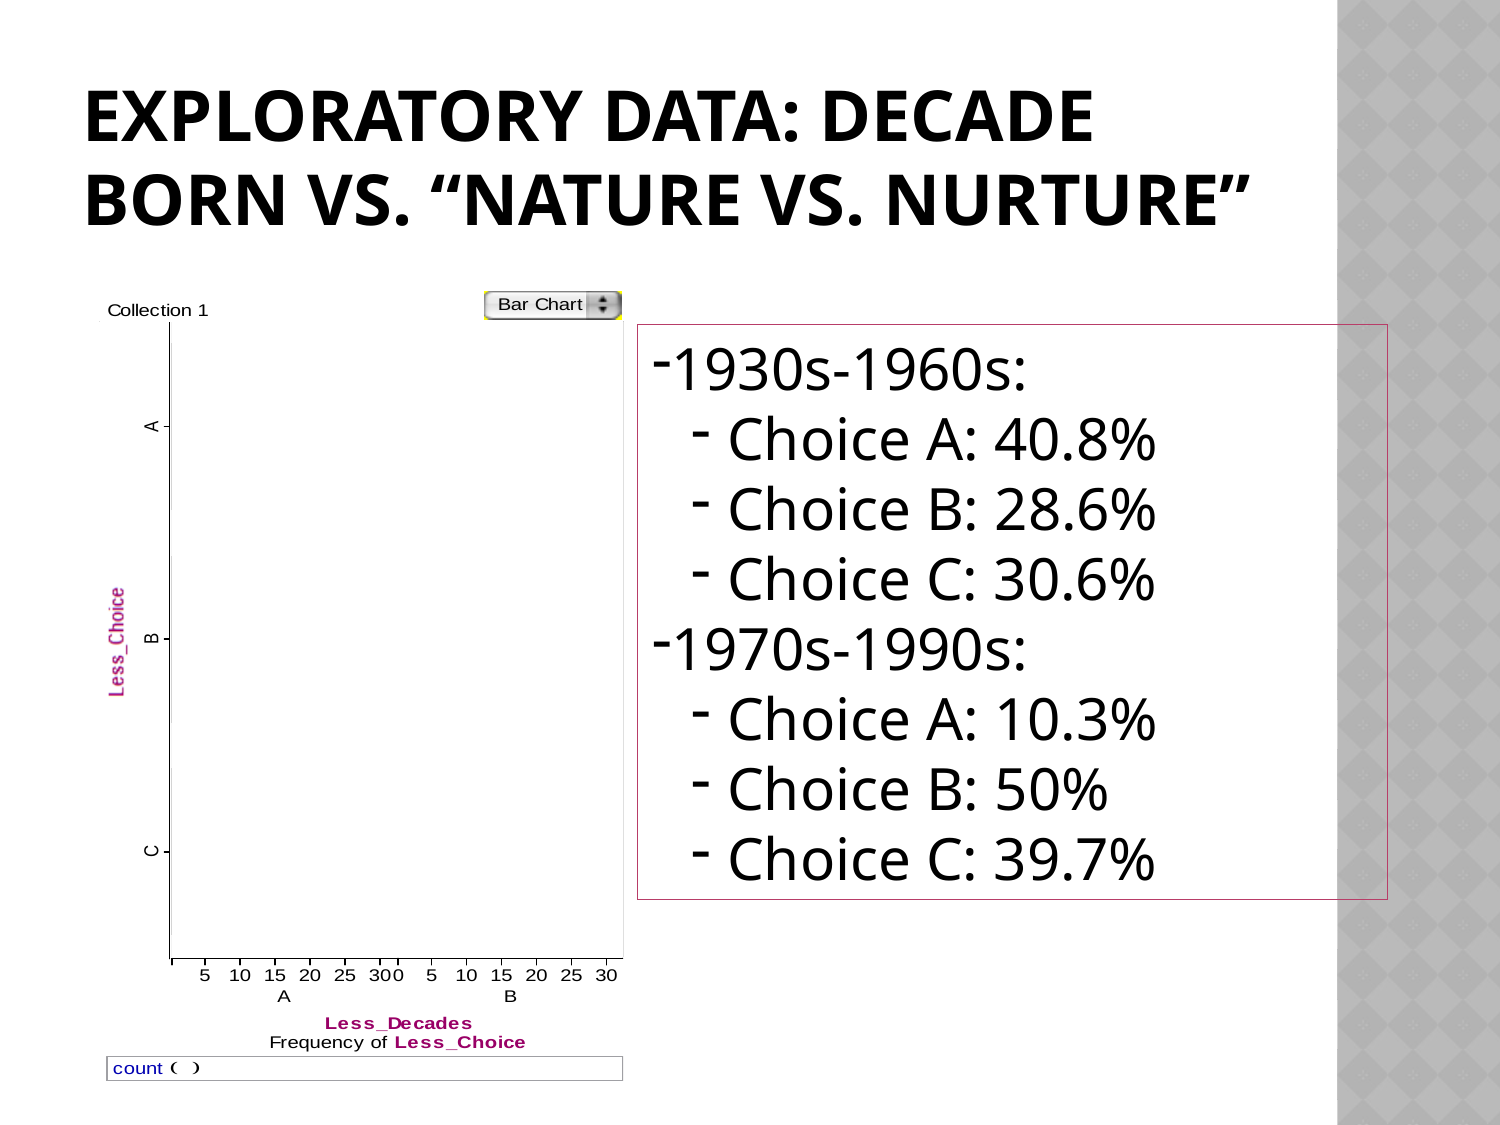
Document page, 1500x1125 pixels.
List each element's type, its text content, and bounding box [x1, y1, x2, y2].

title Exploratory Data: Decade Born vs. “Nature vs. Nurture” [75, 52, 1263, 240]
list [99, 287, 626, 1083]
text_box 1930s-1960s: Choice A: 40.8% Choice B: 28.6% Choice C: 30.6% 1970s-1990s: Choice A: 10.3% Choice B: 50% Choice C: 39.7% [637, 324, 1388, 900]
